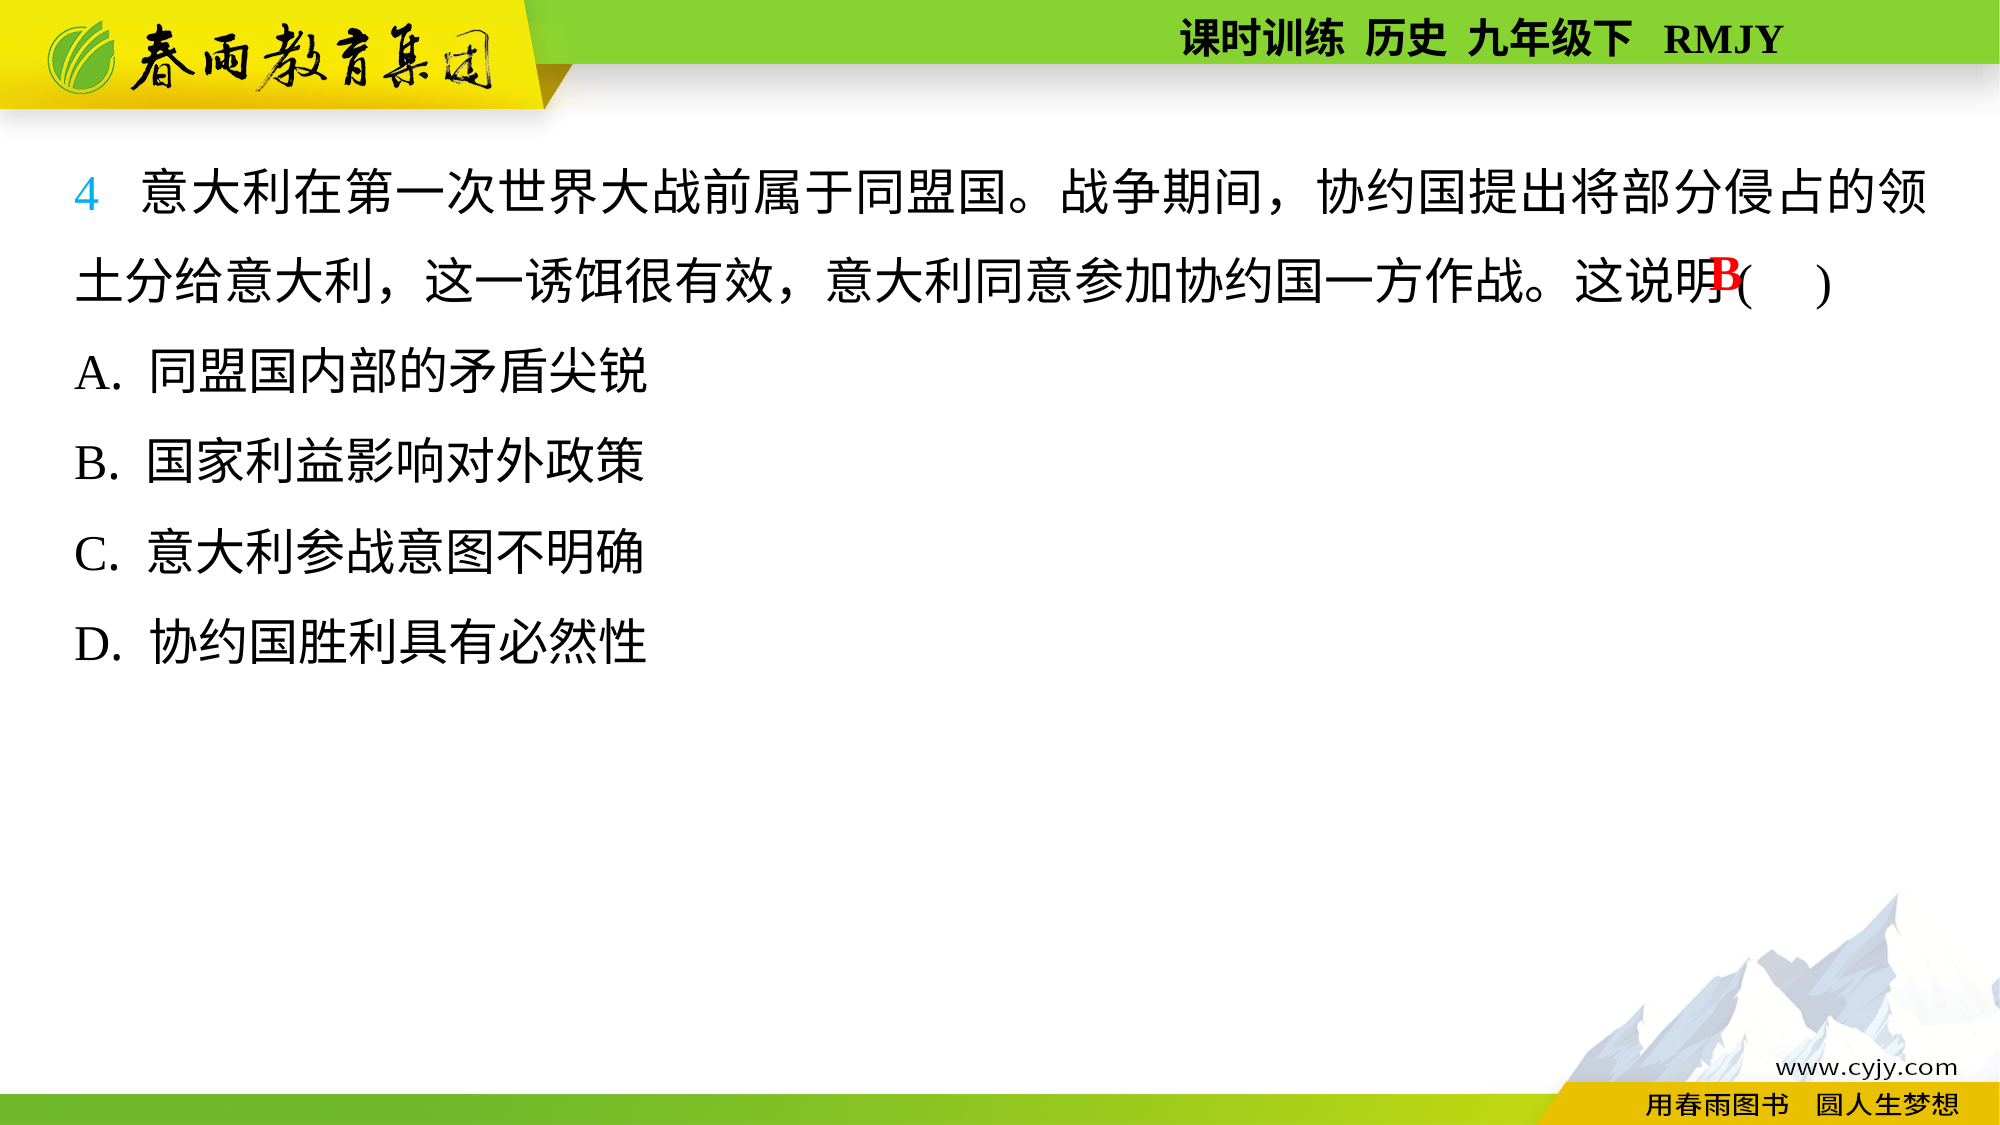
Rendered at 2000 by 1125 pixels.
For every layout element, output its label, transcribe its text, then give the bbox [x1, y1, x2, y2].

list 4 意大利在第一次世界大战前属于同盟国。战争期间，协约国提出将部分侵占的领土分给意大利，这一诱饵很有效，意大利同意参加协约国一方作战。这说明( ) A. 同盟国内部的矛盾尖锐 B. 国家利益影响对外政策 C. 意大利参战意图不明确 D. 协约国胜利具有必然性 [59, 122, 1944, 683]
text_box B [1694, 233, 1758, 308]
picture [0, 0, 2000, 1125]
